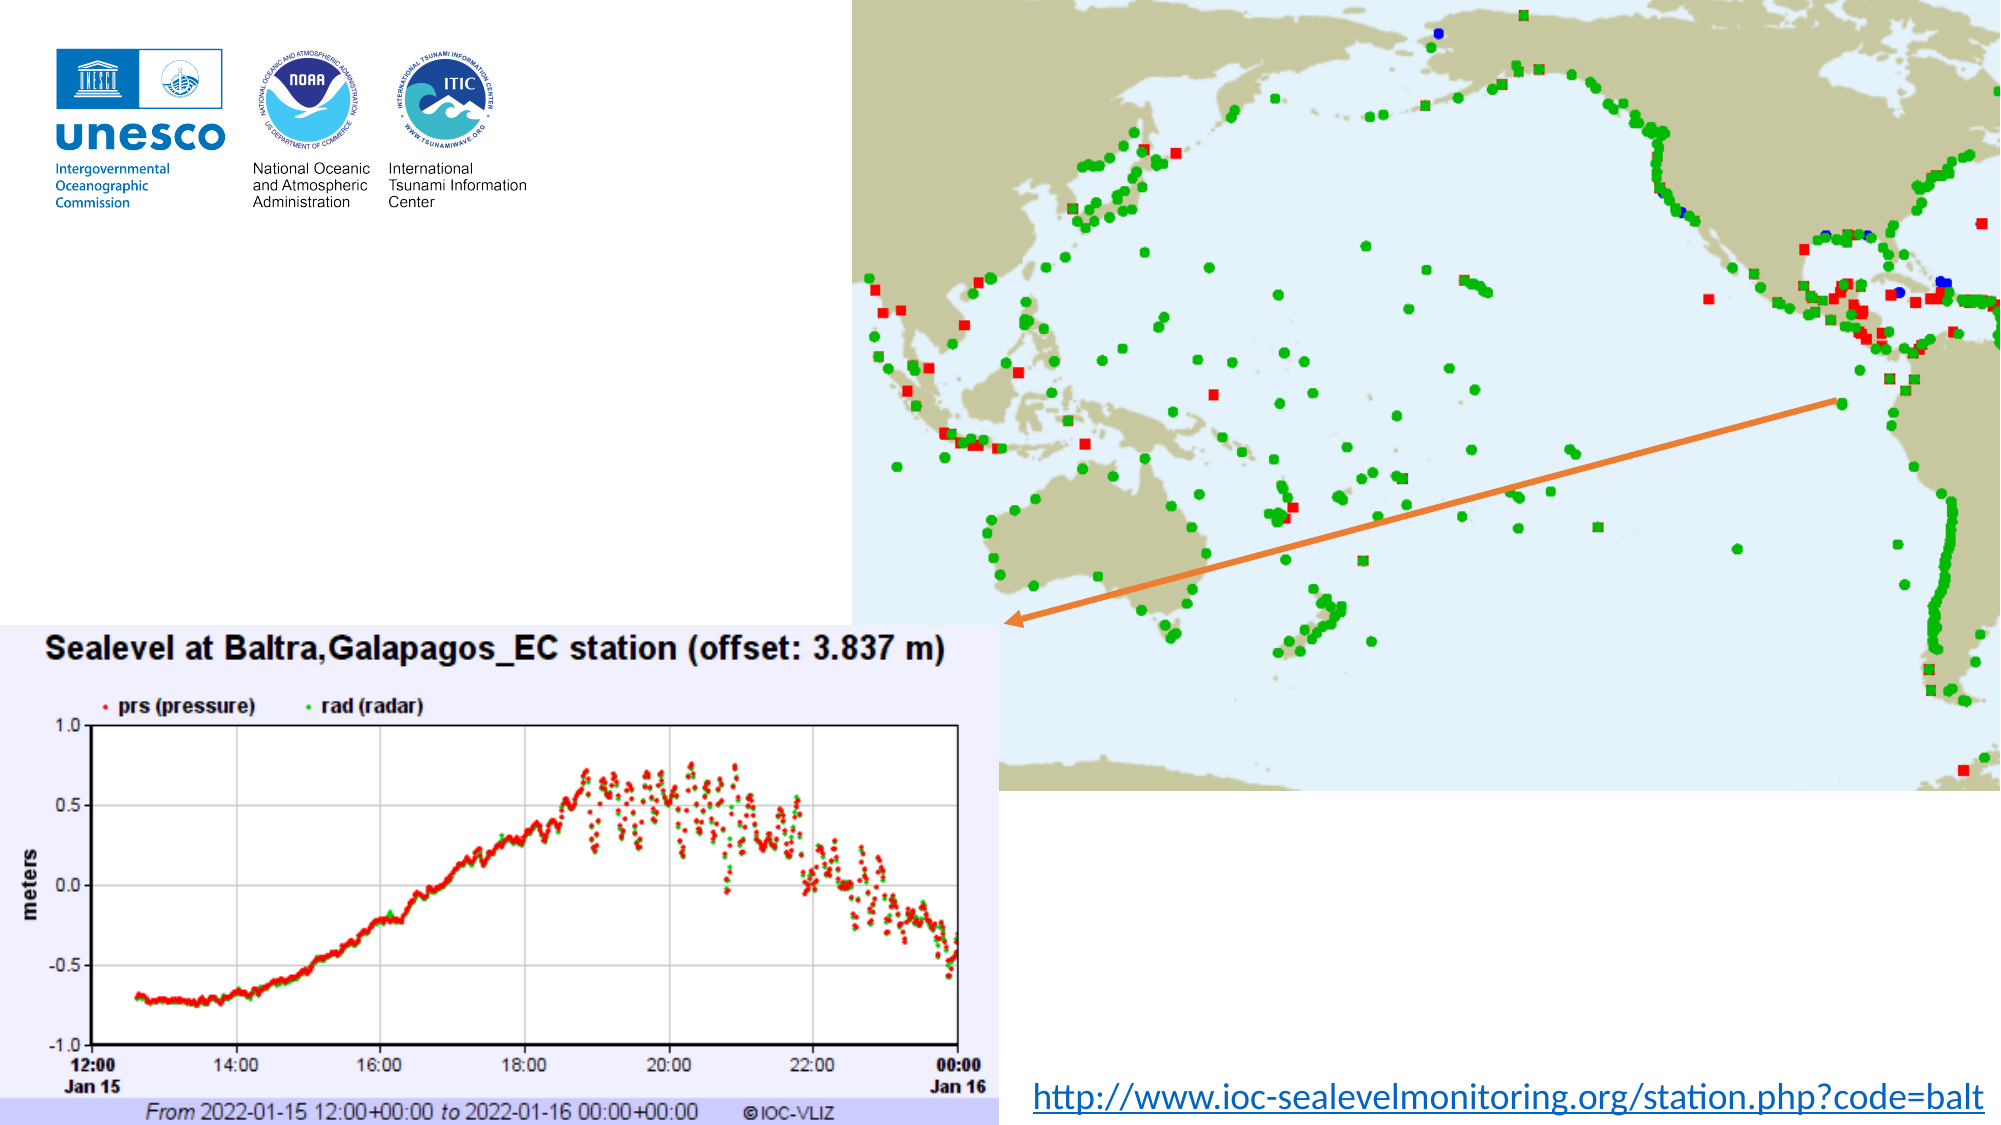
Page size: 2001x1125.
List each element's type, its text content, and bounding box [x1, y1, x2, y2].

picture [43, 35, 527, 221]
text_box http://www.ioc-sealevelmonitoring.org/station.php?code=balt [999, 1064, 2000, 1125]
picture [0, 0, 2000, 1125]
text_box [1003, 400, 1837, 624]
